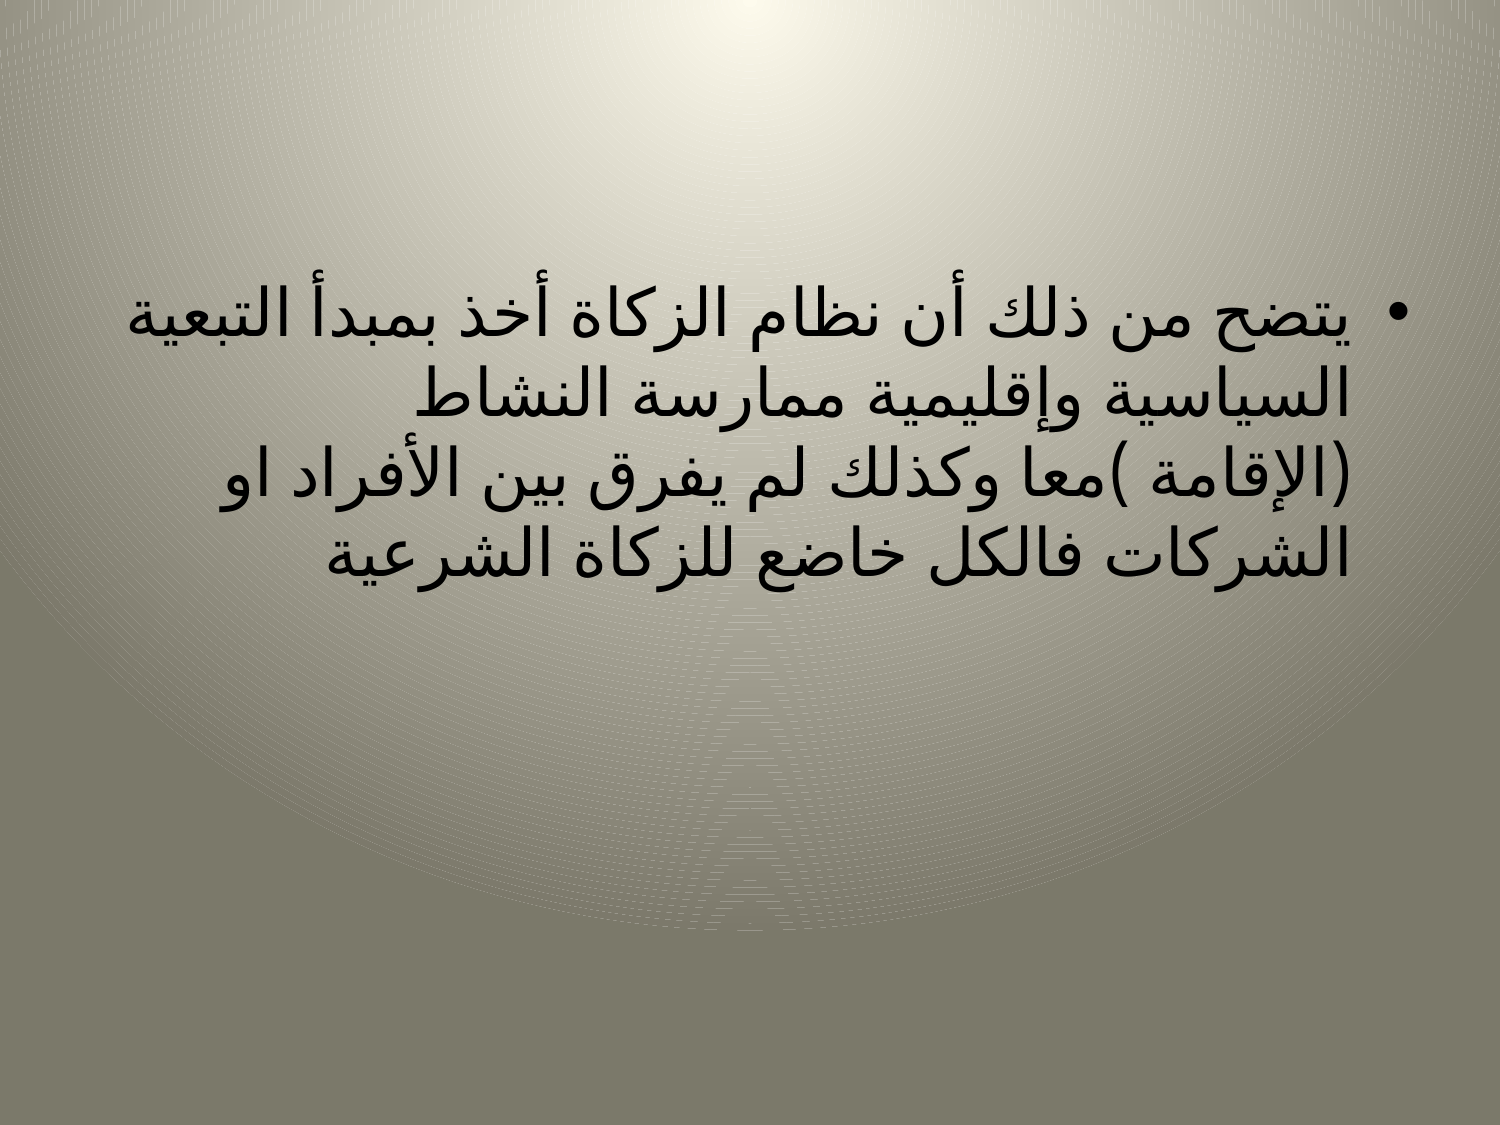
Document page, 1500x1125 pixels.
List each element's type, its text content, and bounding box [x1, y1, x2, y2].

list يتضح من ذلك أن نظام الزكاة أخذ بمبدأ التبعية السياسية وإقليمية ممارسة النشاط (الإقامة )معا وكذلك لم يفرق بين الأفراد او الشركات فالكل خاضع للزكاة الشرعية [75, 262, 1425, 1005]
